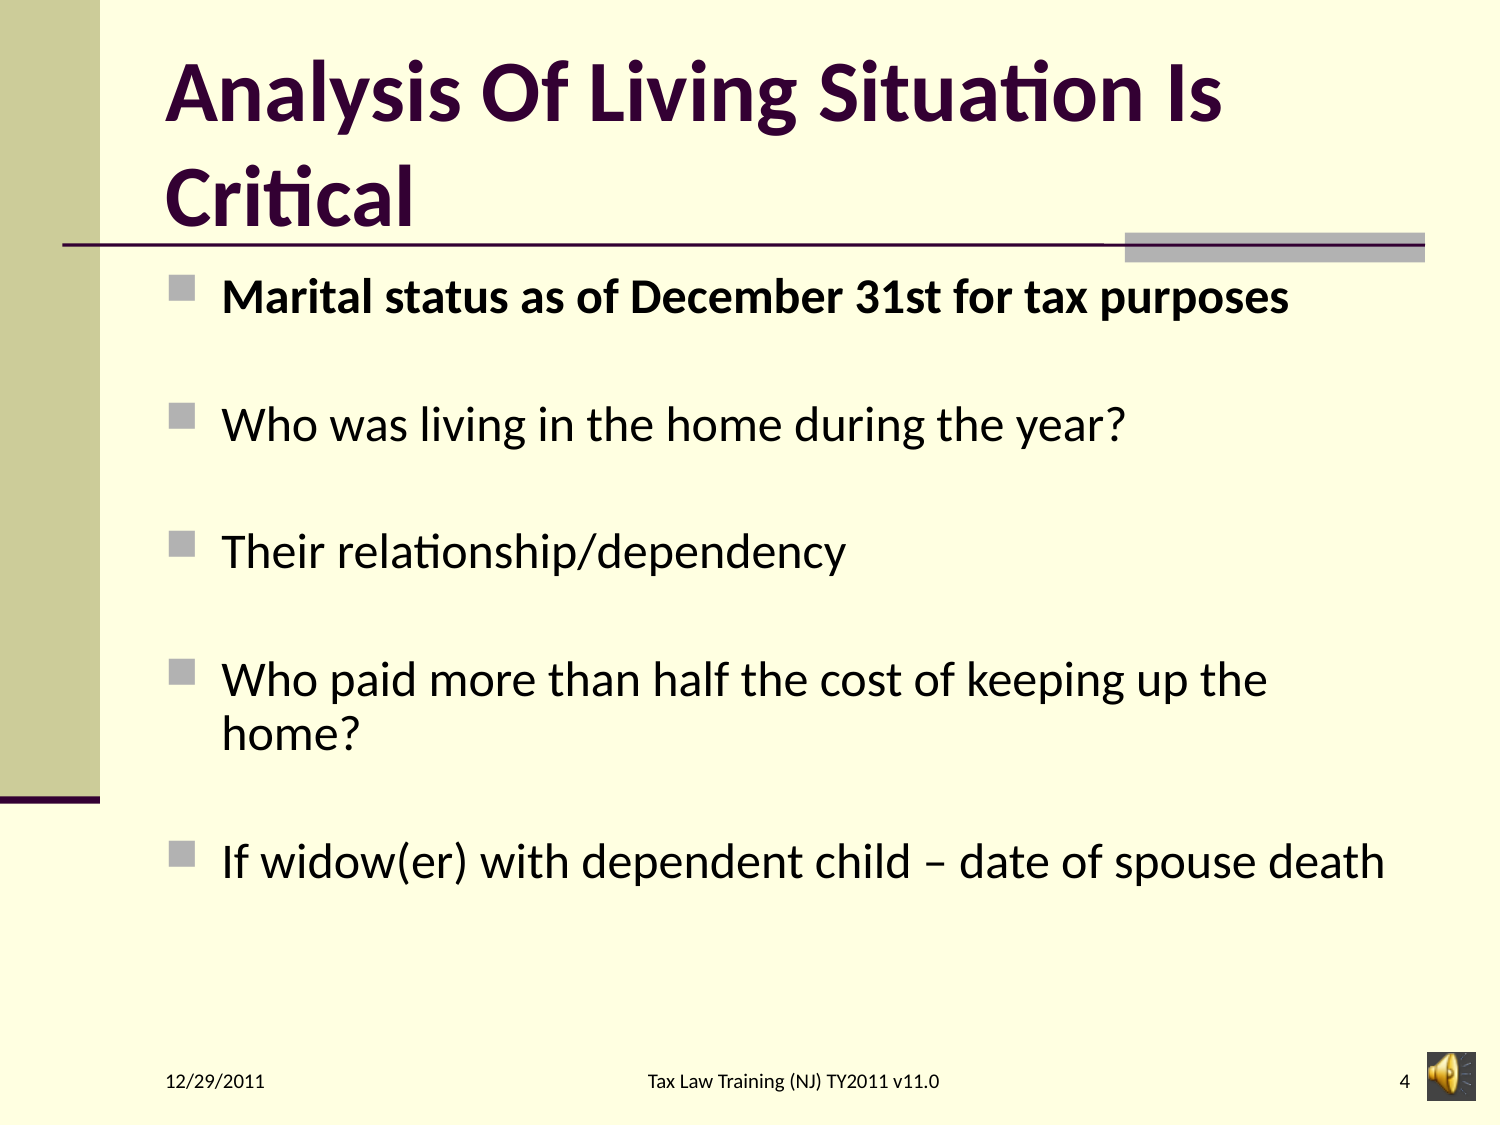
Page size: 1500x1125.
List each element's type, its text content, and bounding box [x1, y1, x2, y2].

picture [1426, 1051, 1477, 1102]
slide_number 4 [1112, 1049, 1426, 1101]
list Marital status as of December 31st for tax purposes Who was living in the home during the year? Their relationship/dependency Who paid more than half the cost of keeping up the home? If widow(er) with dependent child – date of spouse death [150, 262, 1425, 1038]
footer Tax Law Training (NJ) TY2011 v11.0 [549, 1049, 1038, 1101]
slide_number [149, 1050, 476, 1101]
title Analysis Of Living Situation Is Critical [150, 45, 1425, 234]
